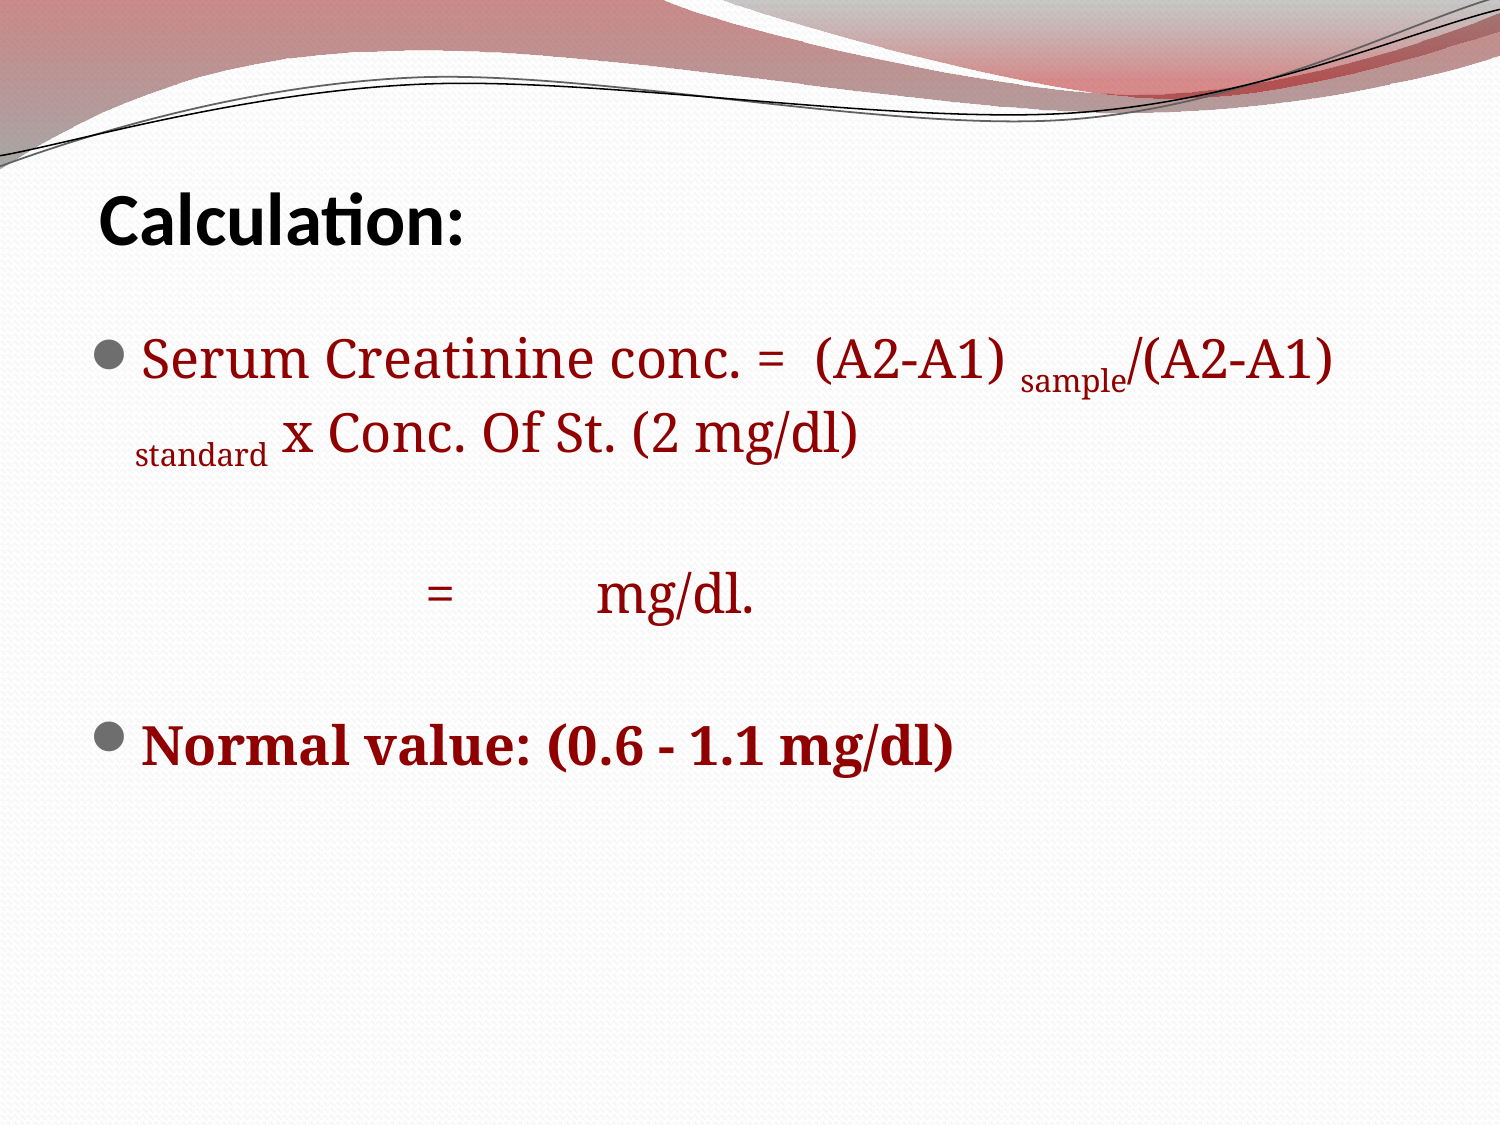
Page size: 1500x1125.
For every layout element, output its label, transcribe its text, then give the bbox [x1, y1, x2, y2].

list Serum Creatinine conc. = (A2-A1) sample/(A2-A1) standard x Conc. Of St. (2 mg/dl) = mg/dl. Normal value: (0.6 - 1.1 mg/dl) [75, 317, 1425, 1038]
title Calculation: [99, 162, 1450, 350]
